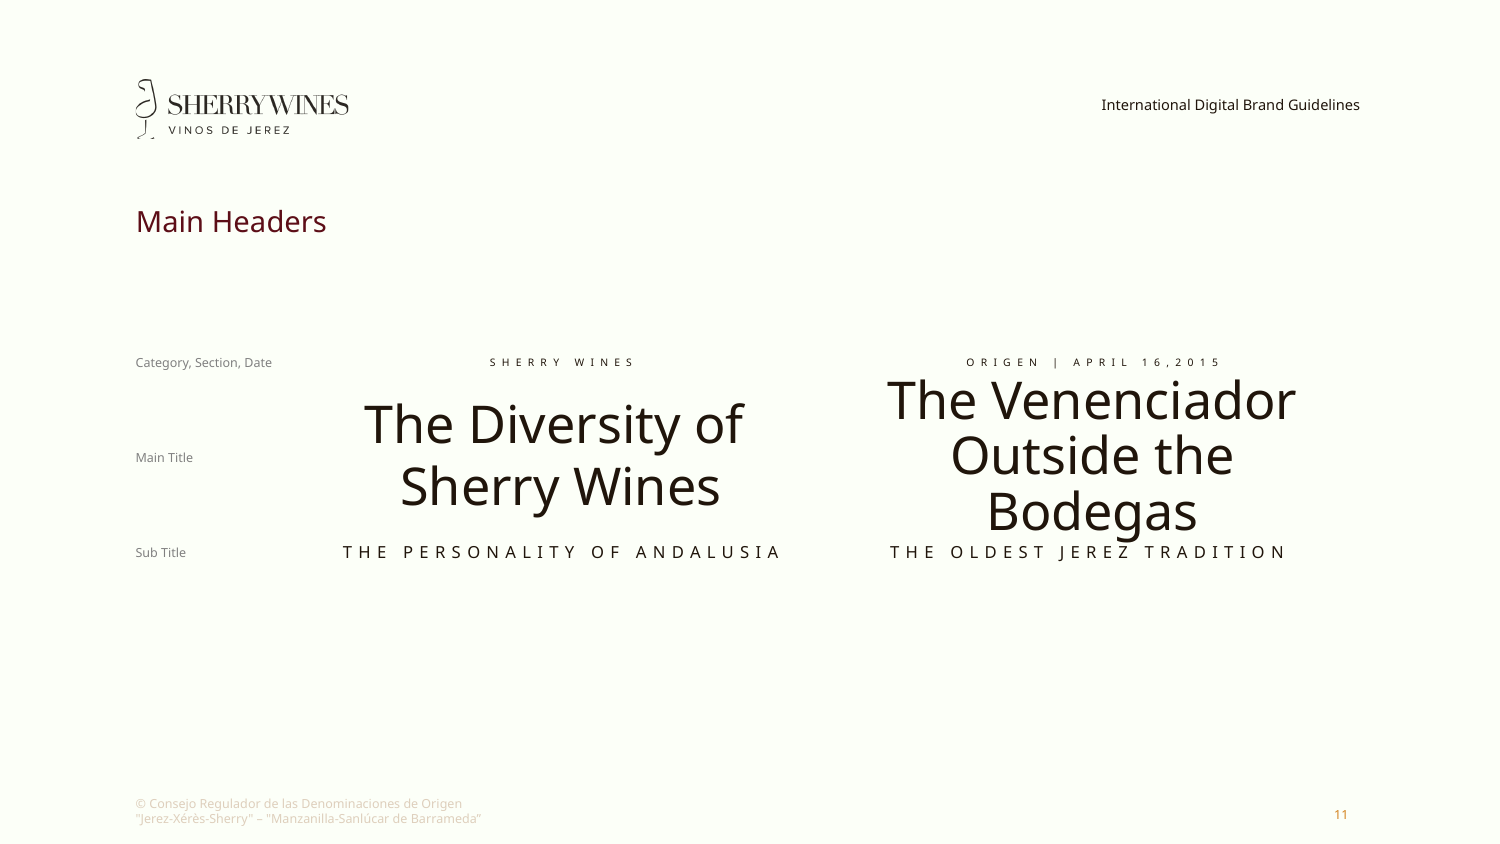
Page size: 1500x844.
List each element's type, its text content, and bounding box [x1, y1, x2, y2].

text_box SHERRY WINES [313, 339, 820, 386]
text_box Category, Section, Date [135, 339, 313, 386]
text_box Main Title [135, 386, 313, 529]
text_box THE OLDEST JEREZ TRADITION [820, 529, 1365, 576]
text_box Sub Title [135, 529, 313, 576]
slide_number 11 [1295, 799, 1365, 844]
text_box The Venenciador Outside the Bodegas [820, 386, 1365, 529]
text_box The Diversity of Sherry Wines [313, 386, 820, 529]
title Main Headers [135, 197, 975, 245]
text_box ORIGEN | APRIL 16,2015 [820, 339, 1365, 386]
text_box The Personality of Andalusia [313, 529, 820, 576]
